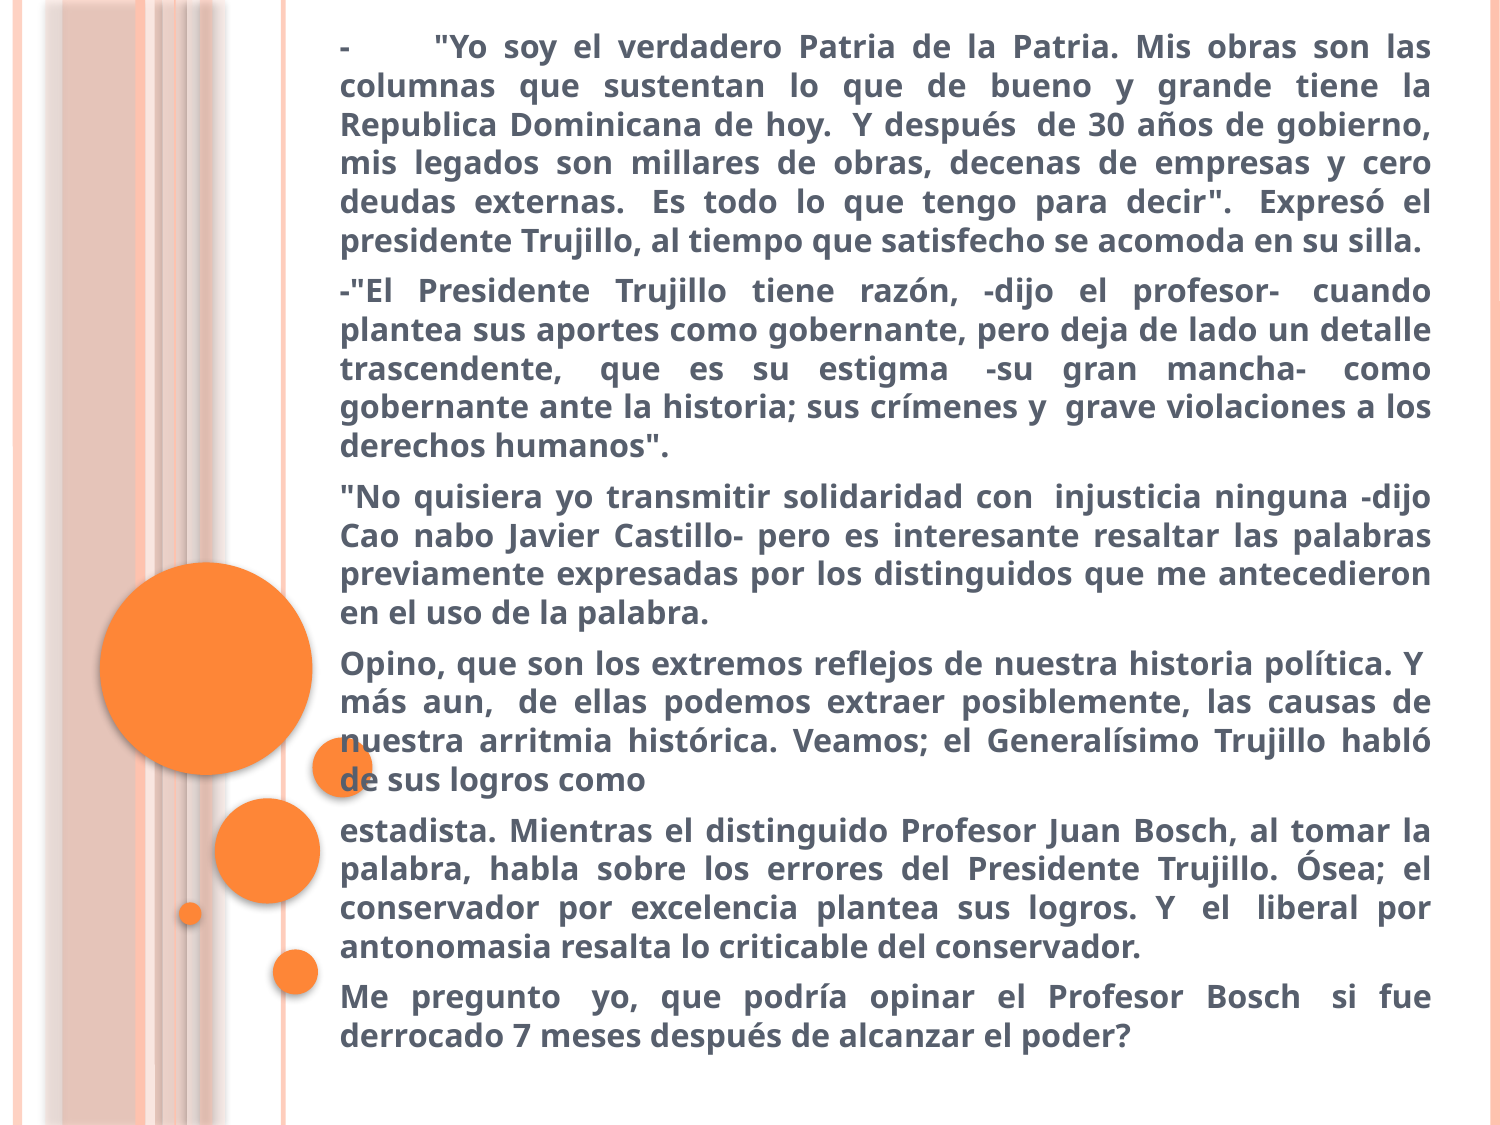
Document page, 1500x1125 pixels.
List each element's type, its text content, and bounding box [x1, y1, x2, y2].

subtitle - "Yo soy el verdadero Patria de la Patria. Mis obras son las columnas que sustentan lo que de bueno y grande tiene la Republica Dominicana de hoy. Y después de 30 años de gobierno, mis legados son millares de obras, decenas de empresas y cero deudas externas. Es todo lo que tengo para decir". Expresó el presidente Trujillo, al tiempo que satisfecho se acomoda en su silla. -"El Presidente Trujillo tiene razón, -dijo el profesor- cuando plantea sus aportes como gobernante, pero deja de lado un detalle trascendente, que es su estigma -su gran mancha- como gobernante ante la historia; sus crímenes y grave violaciones a los derechos humanos". "No quisiera yo transmitir solidaridad con injusticia ninguna -dijo Cao nabo Javier Castillo- pero es interesante resaltar las palabras previamente expresadas por los distinguidos que me antecedieron en el uso de la palabra. Opino, que son los extremos reflejos de nuestra historia política. Y más aun, de ellas podemos extraer posiblemente, las causas de nuestra arritmia histórica. Veamos; el Generalísimo Trujillo habló de sus logros como estadista. Mientras el distinguido Profesor Juan Bosch, al tomar la palabra, habla sobre los errores del Presidente Trujillo. Ósea; el conservador por excelencia plantea sus logros. Y el liberal por antonomasia resalta lo criticable del conservador. Me pregunto yo, que podría opinar el Profesor Bosch si fue derrocado 7 meses después de alcanzar el poder? [324, 19, 1447, 1083]
